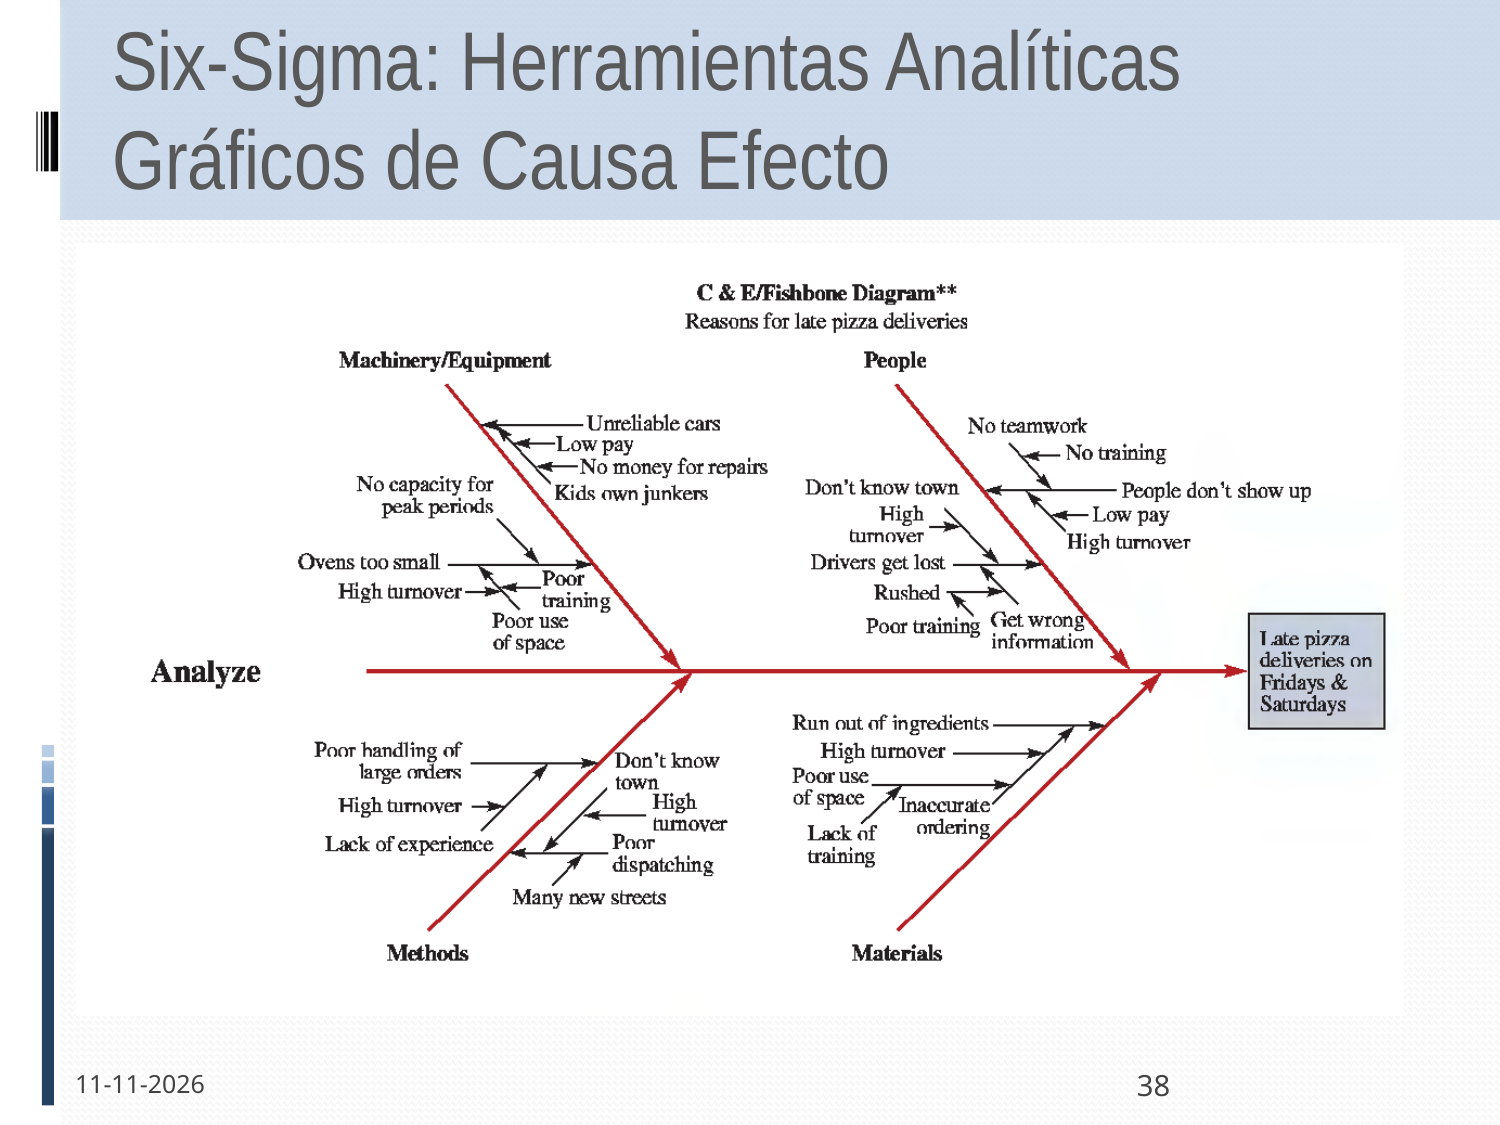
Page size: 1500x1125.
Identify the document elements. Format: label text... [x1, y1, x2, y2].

title Six-Sigma: Herramientas Analíticas Gráficos de Causa Efecto [111, 18, 1436, 207]
picture [76, 243, 1404, 1016]
slide_number 38 [1045, 1046, 1171, 1107]
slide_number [75, 1042, 243, 1103]
